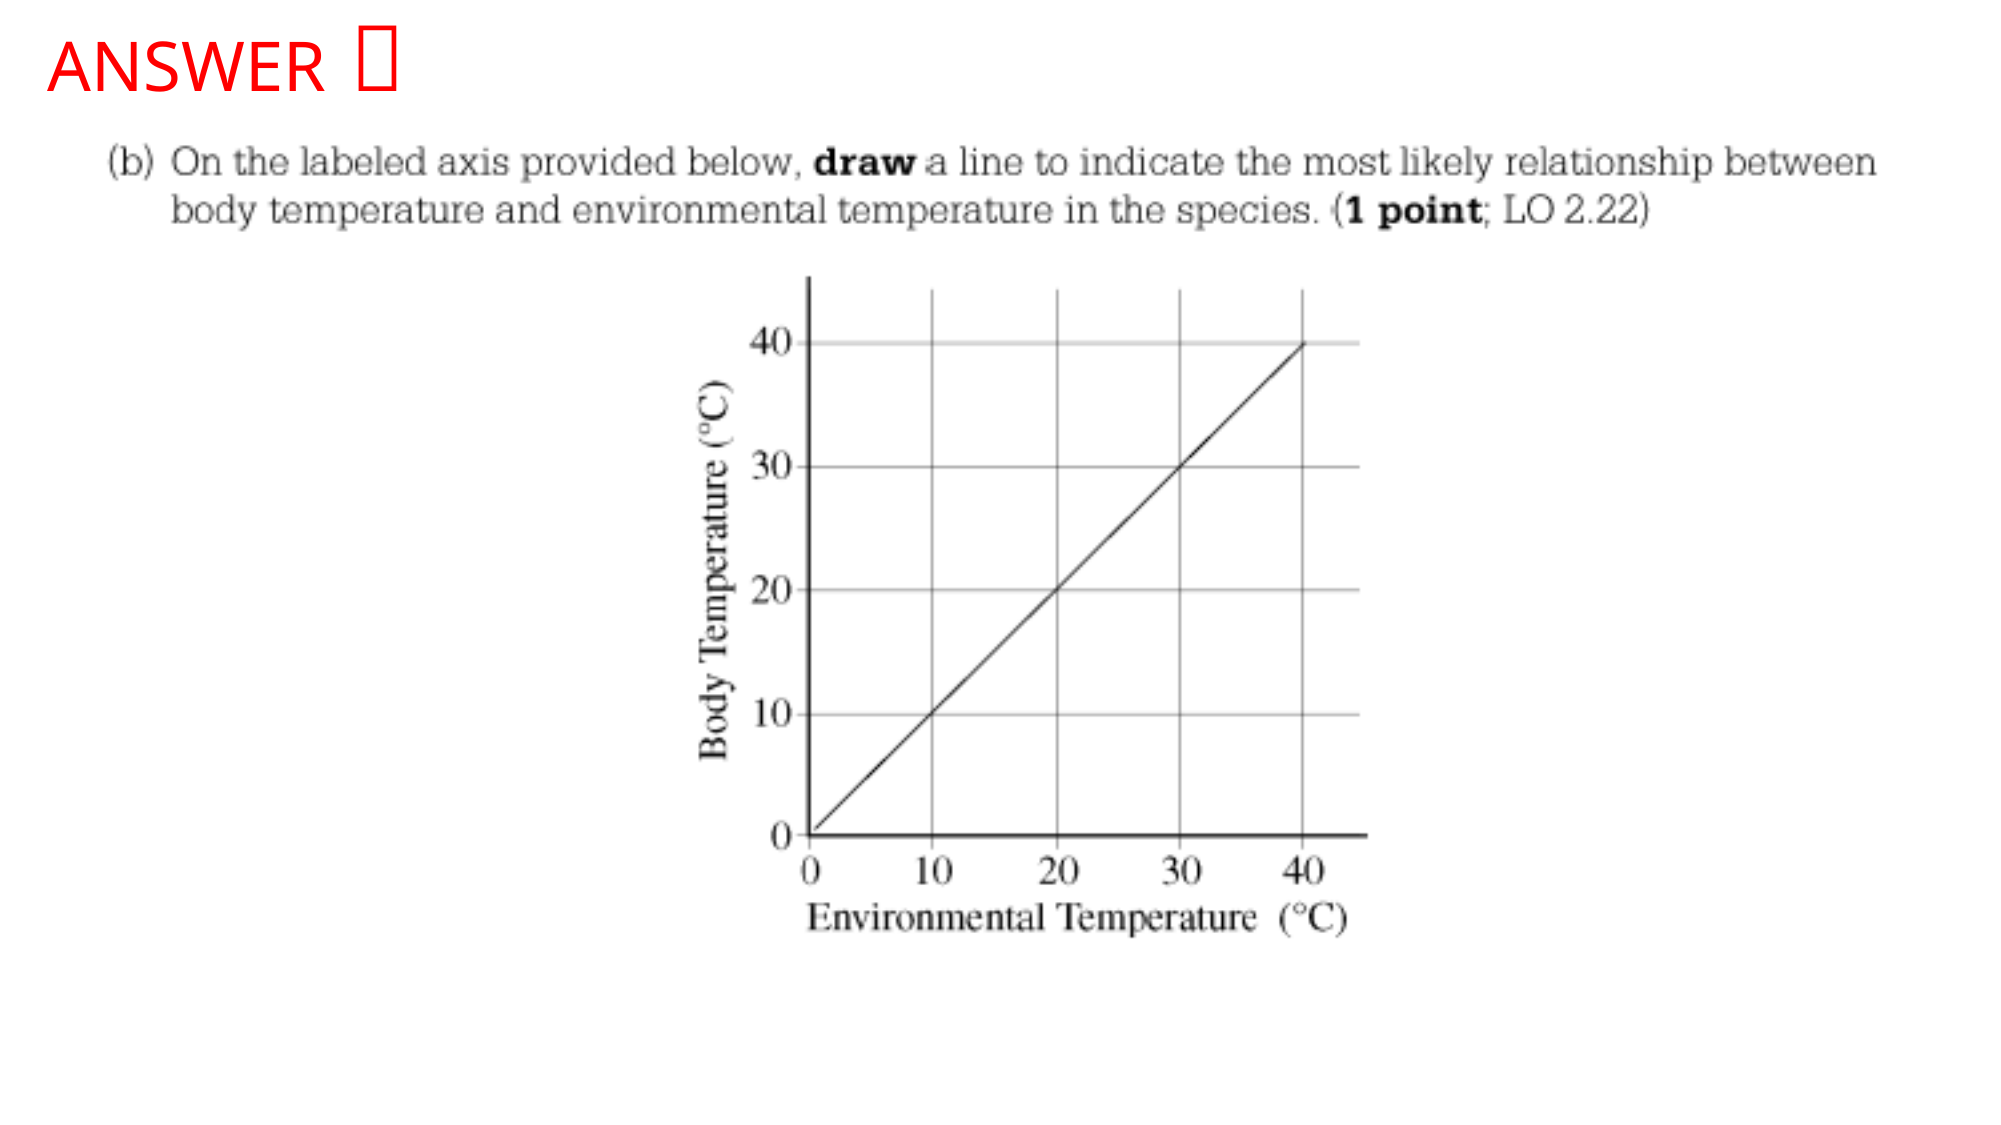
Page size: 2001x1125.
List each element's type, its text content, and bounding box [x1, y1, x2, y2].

picture [95, 104, 1920, 973]
text_box ANSWER  [32, 0, 522, 123]
